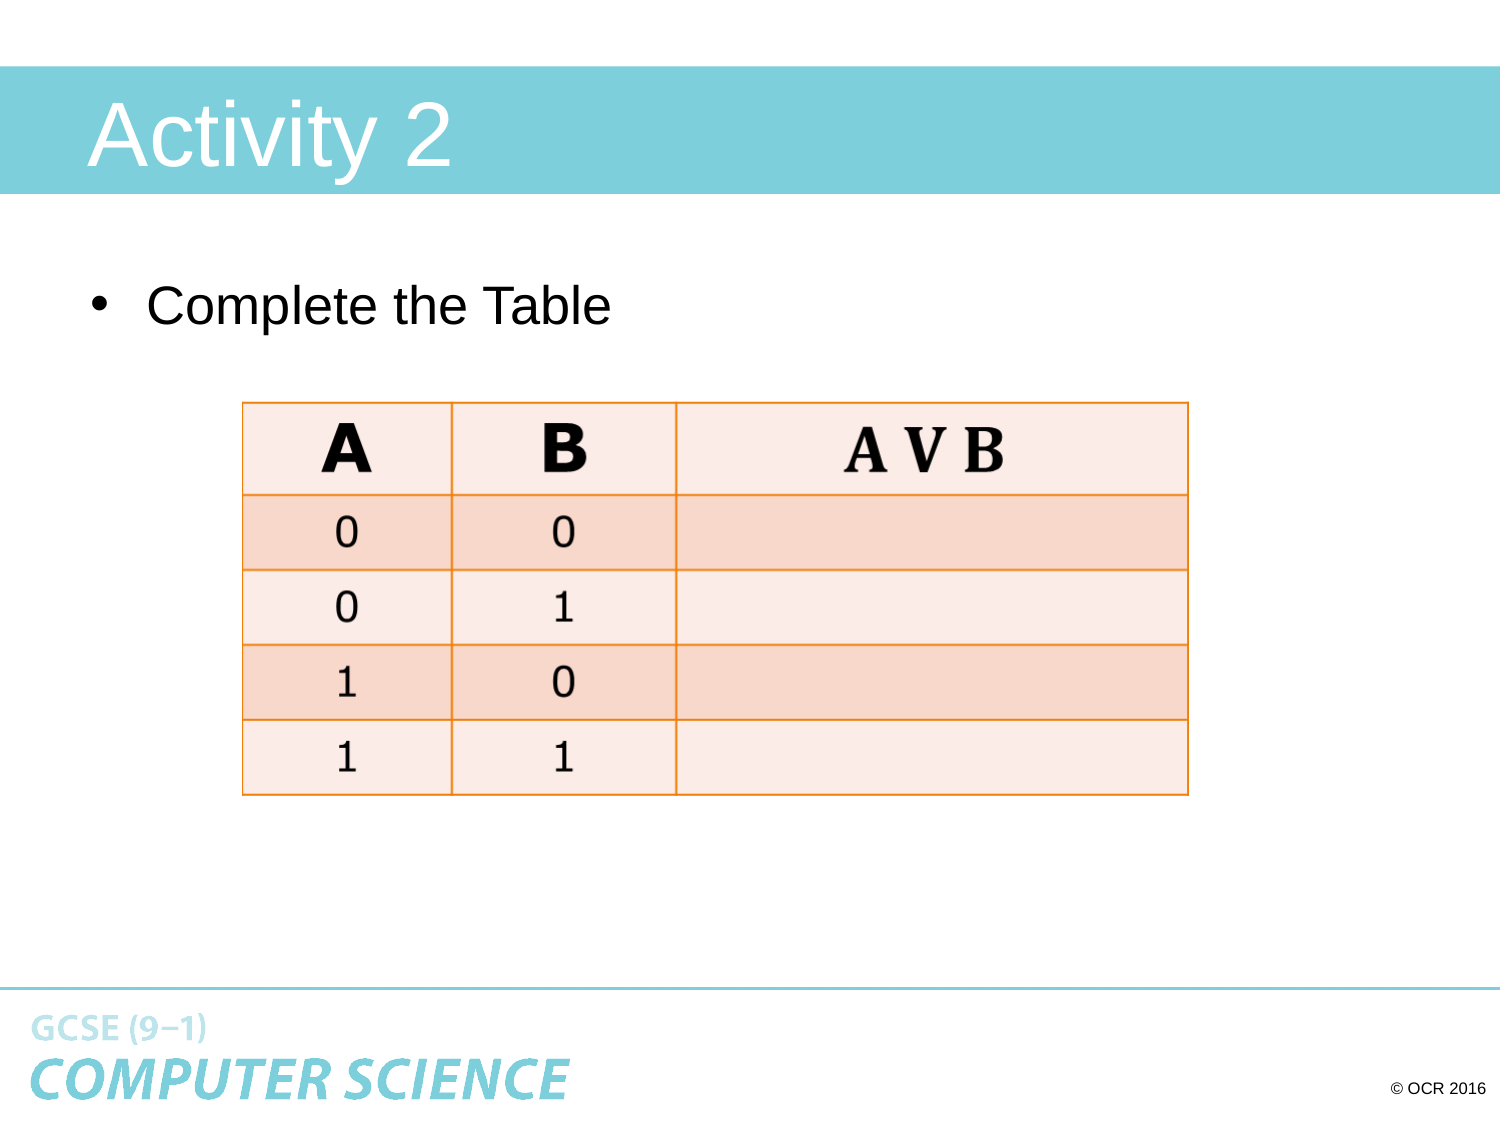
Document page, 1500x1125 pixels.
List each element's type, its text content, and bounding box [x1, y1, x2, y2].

picture [241, 385, 1189, 806]
picture [0, 987, 1500, 1124]
title Activity 2 [0, 66, 1500, 194]
list Complete the Table [75, 262, 1425, 965]
